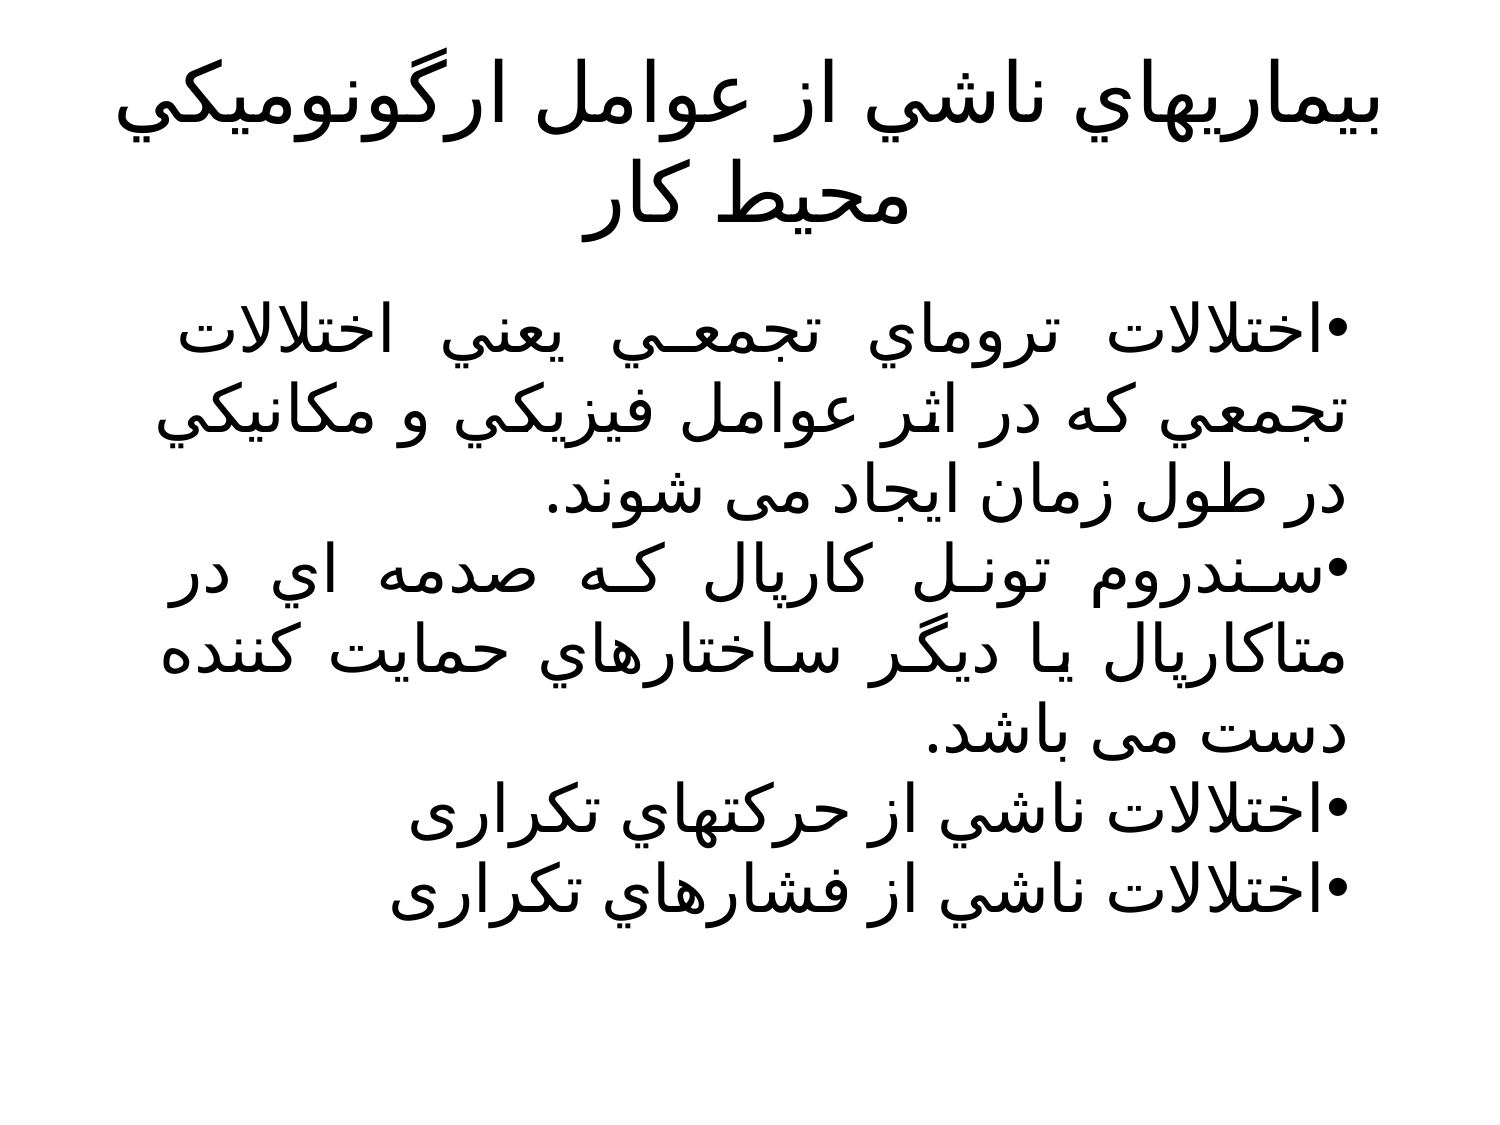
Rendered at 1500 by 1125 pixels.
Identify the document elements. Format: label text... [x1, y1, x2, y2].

text_box اختلالات تروماي تجمعي يعني اختلالات تجمعي که در اثر عوامل فيزيکي و مکانيکي در طول زمان ايجاد می ‏شوند. سندروم تونل کارپال که صدمه اي در متاکارپال يا ديگر ساختارهاي حمايت کننده دست می باشد. اختلالات ناشي از حرکتهاي تکراری اختلالات ناشي از فشارهاي تکراری [135, 278, 1365, 934]
title بيماريهاي ناشي از عوامل ارگونوميكي محيط كار [75, 45, 1425, 233]
